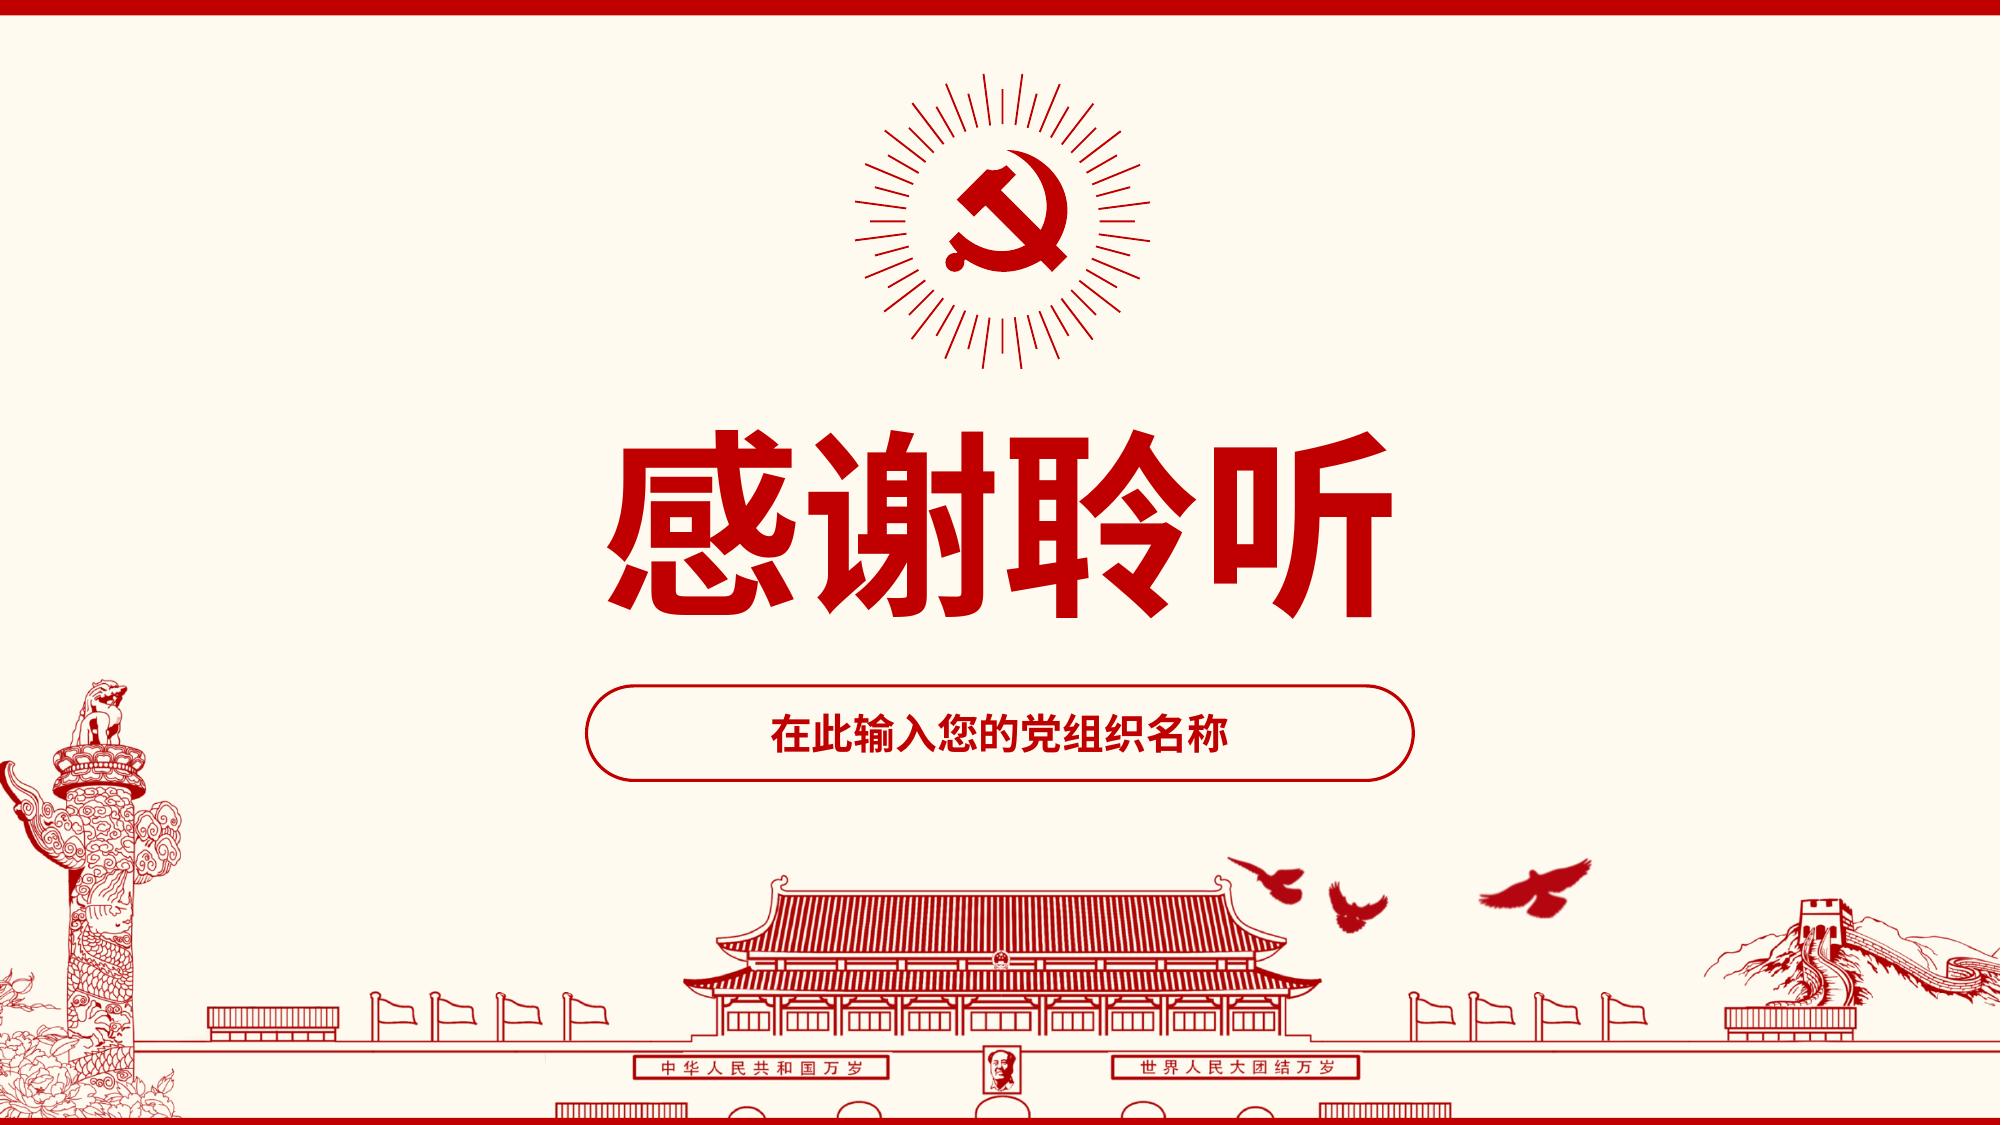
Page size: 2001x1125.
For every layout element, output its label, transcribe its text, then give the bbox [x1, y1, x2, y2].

text_box [0, 1117, 2000, 1125]
text_box 在此输入您的党组织名称 [585, 684, 1415, 782]
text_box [854, 73, 1151, 370]
text_box 感谢聆听 [586, 369, 1503, 648]
text_box [0, 0, 2000, 17]
picture [0, 678, 2000, 1117]
